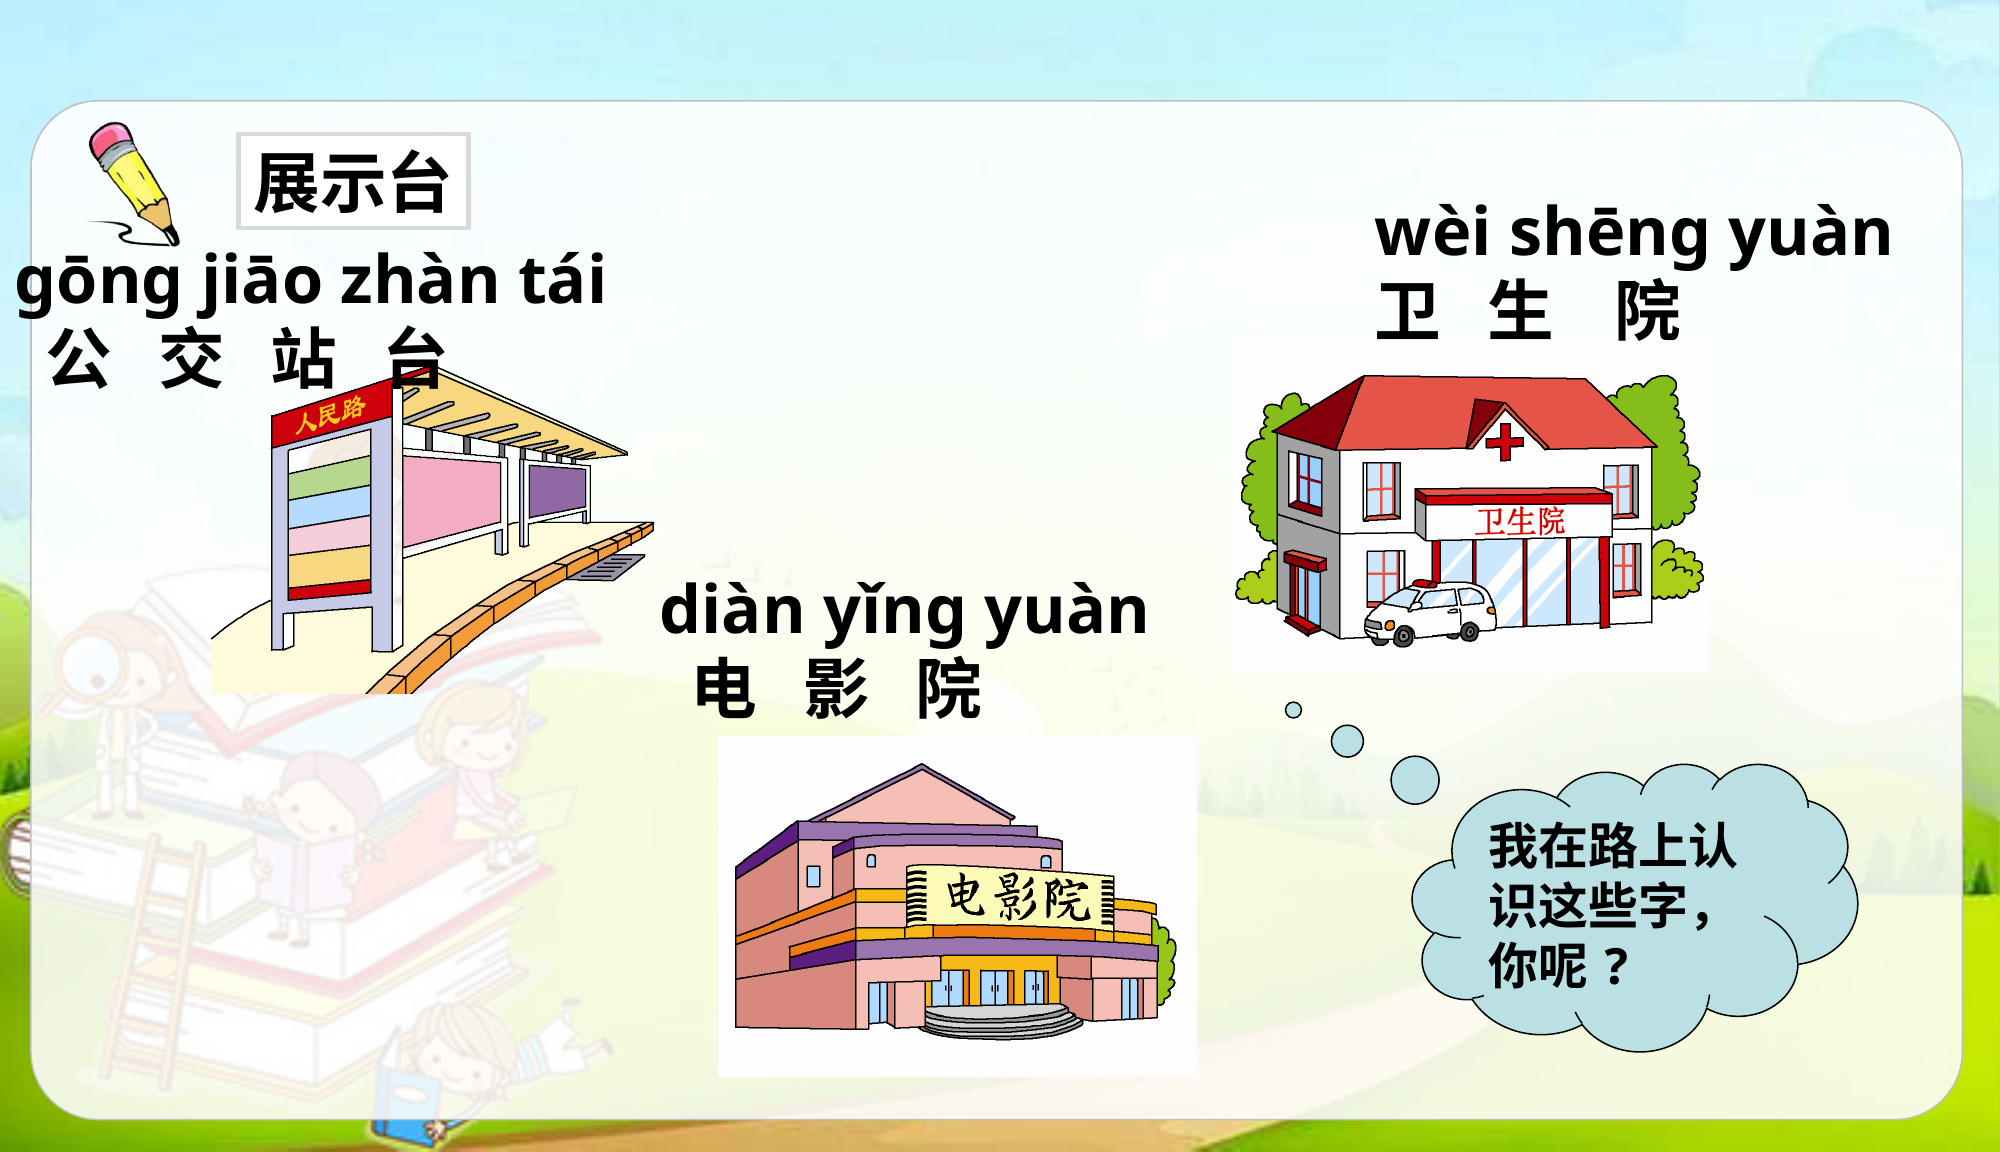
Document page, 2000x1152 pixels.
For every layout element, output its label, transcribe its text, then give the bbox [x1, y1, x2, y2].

picture [1231, 333, 1709, 673]
picture [0, 0, 2000, 1152]
text_box 展示台 [236, 132, 471, 229]
text_box 我在路上认识这些字，你呢? [1391, 756, 1440, 805]
text_box ɡōnɡ jiāo zhàn tái 公 交 站 台 [0, 229, 653, 404]
text_box 我在路上认识这些字，你呢? [1285, 702, 1302, 718]
text_box wèi shēnɡ yuàn 卫 生 院 [1360, 181, 1910, 356]
picture [717, 736, 1198, 1077]
text_box diàn yǐnɡ yuàn 电 影 院 [644, 559, 1166, 735]
text_box 我在路上认识这些字，你呢? [1412, 764, 1858, 1052]
picture [211, 357, 684, 694]
text_box 我在路上认识这些字，你呢? [1331, 725, 1364, 758]
